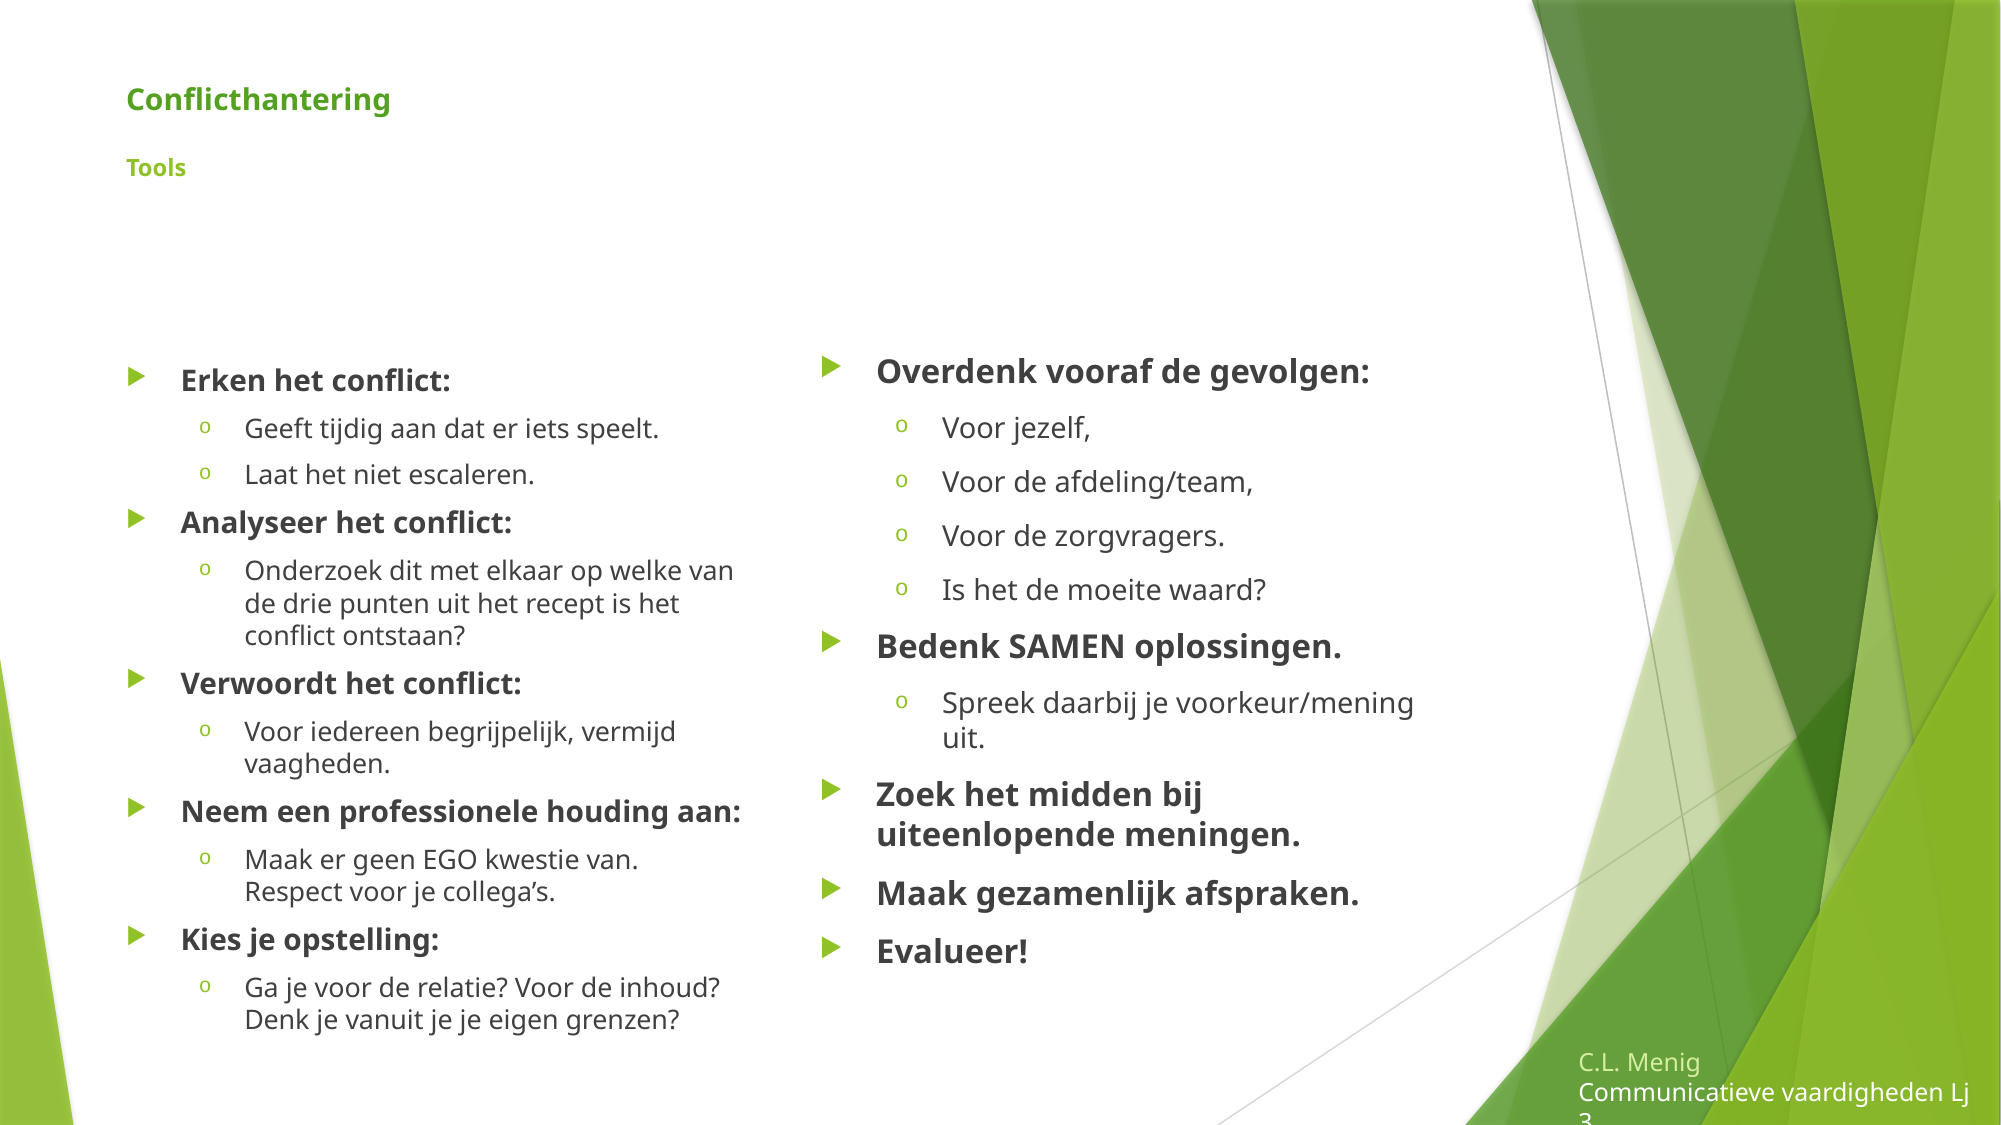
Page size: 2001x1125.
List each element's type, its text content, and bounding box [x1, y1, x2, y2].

text_box C.L. Menig Communicatieve vaardigheden Lj 3 [1563, 1038, 2000, 1125]
text_box Overdenk vooraf de gevolgen: Voor jezelf, Voor de afdeling/team, Voor de zorgvragers. Is het de moeite waard? Bedenk SAMEN oplossingen. Spreek daarbij je voorkeur/mening uit. Zoek het midden bij uiteenlopende meningen. Maak gezamenlijk afspraken. Evalueer! [804, 342, 1463, 980]
title Conflicthantering Tools [111, 72, 1522, 224]
list Erken het conflict: Geeft tijdig aan dat er iets speelt. Laat het niet escaleren. Analyseer het conflict: Onderzoek dit met elkaar op welke van de drie punten uit het recept is het conflict ontstaan? Verwoordt het conflict: Voor iedereen begrijpelijk, vermijd vaagheden. Neem een professionele houding aan: Maak er geen EGO kwestie van. Respect voor je collega’s. Kies je opstelling: Ga je voor de relatie? Voor de inhoud? Denk je vanuit je je eigen grenzen? [111, 354, 769, 1046]
